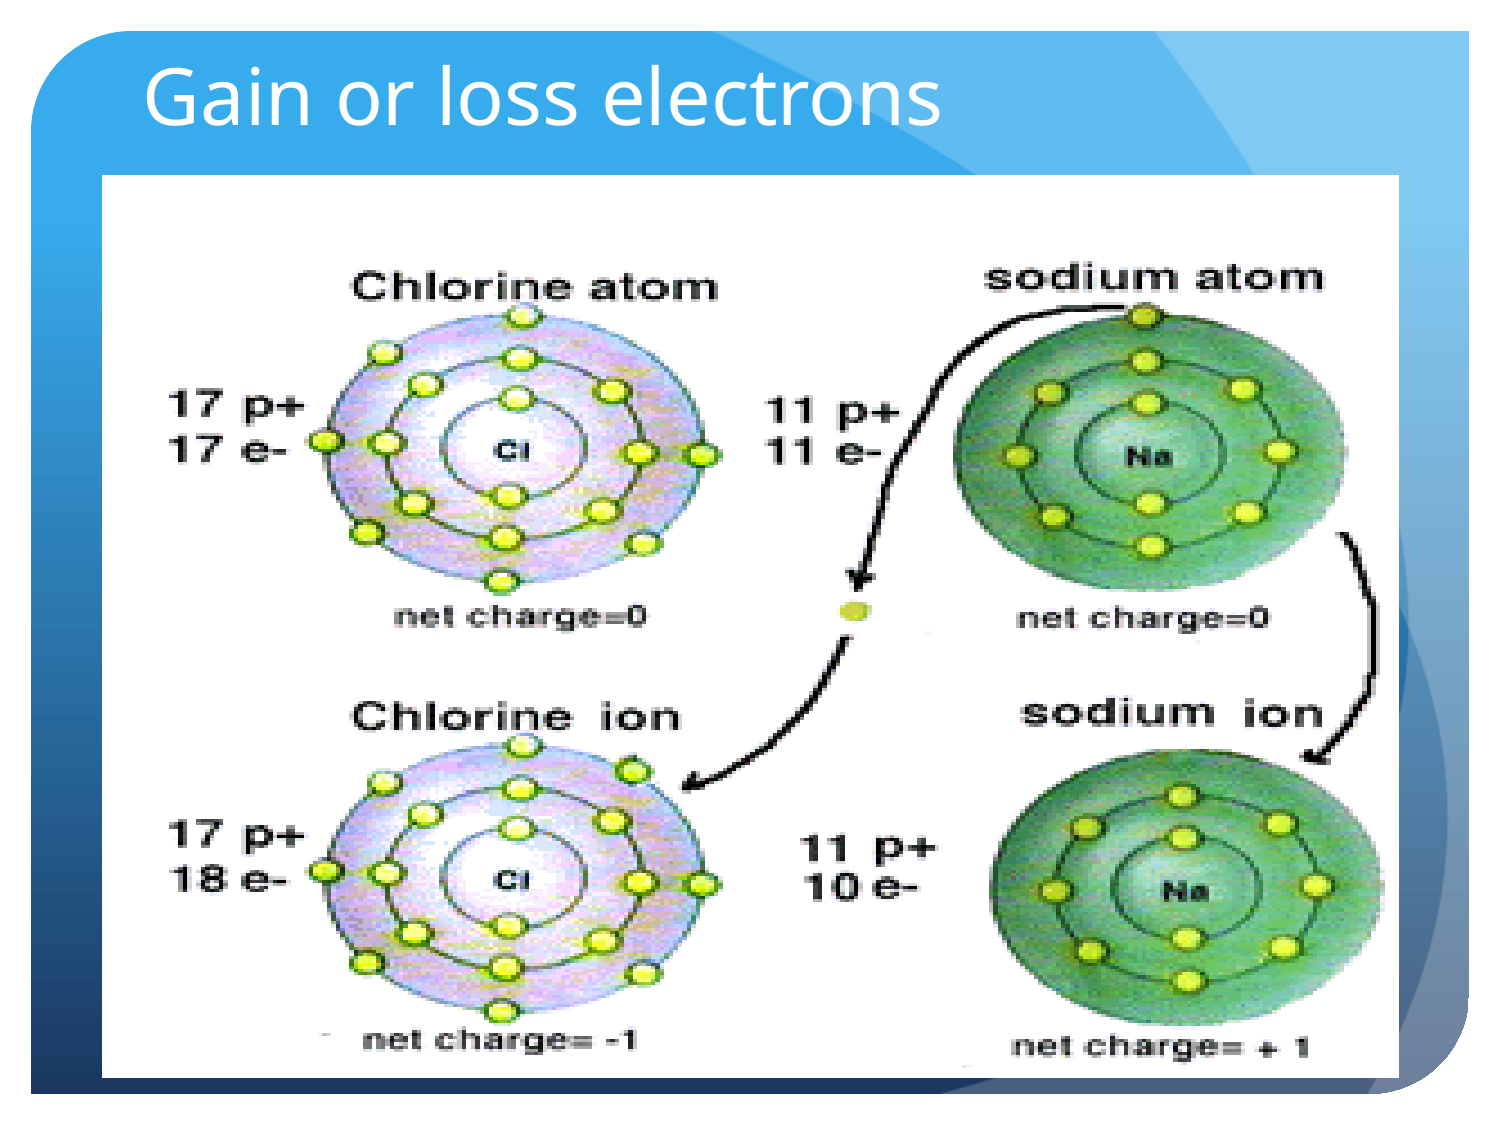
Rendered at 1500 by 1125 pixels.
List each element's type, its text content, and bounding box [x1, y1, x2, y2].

picture [24, 30, 1473, 1094]
title Gain or loss electrons [127, 35, 1372, 149]
